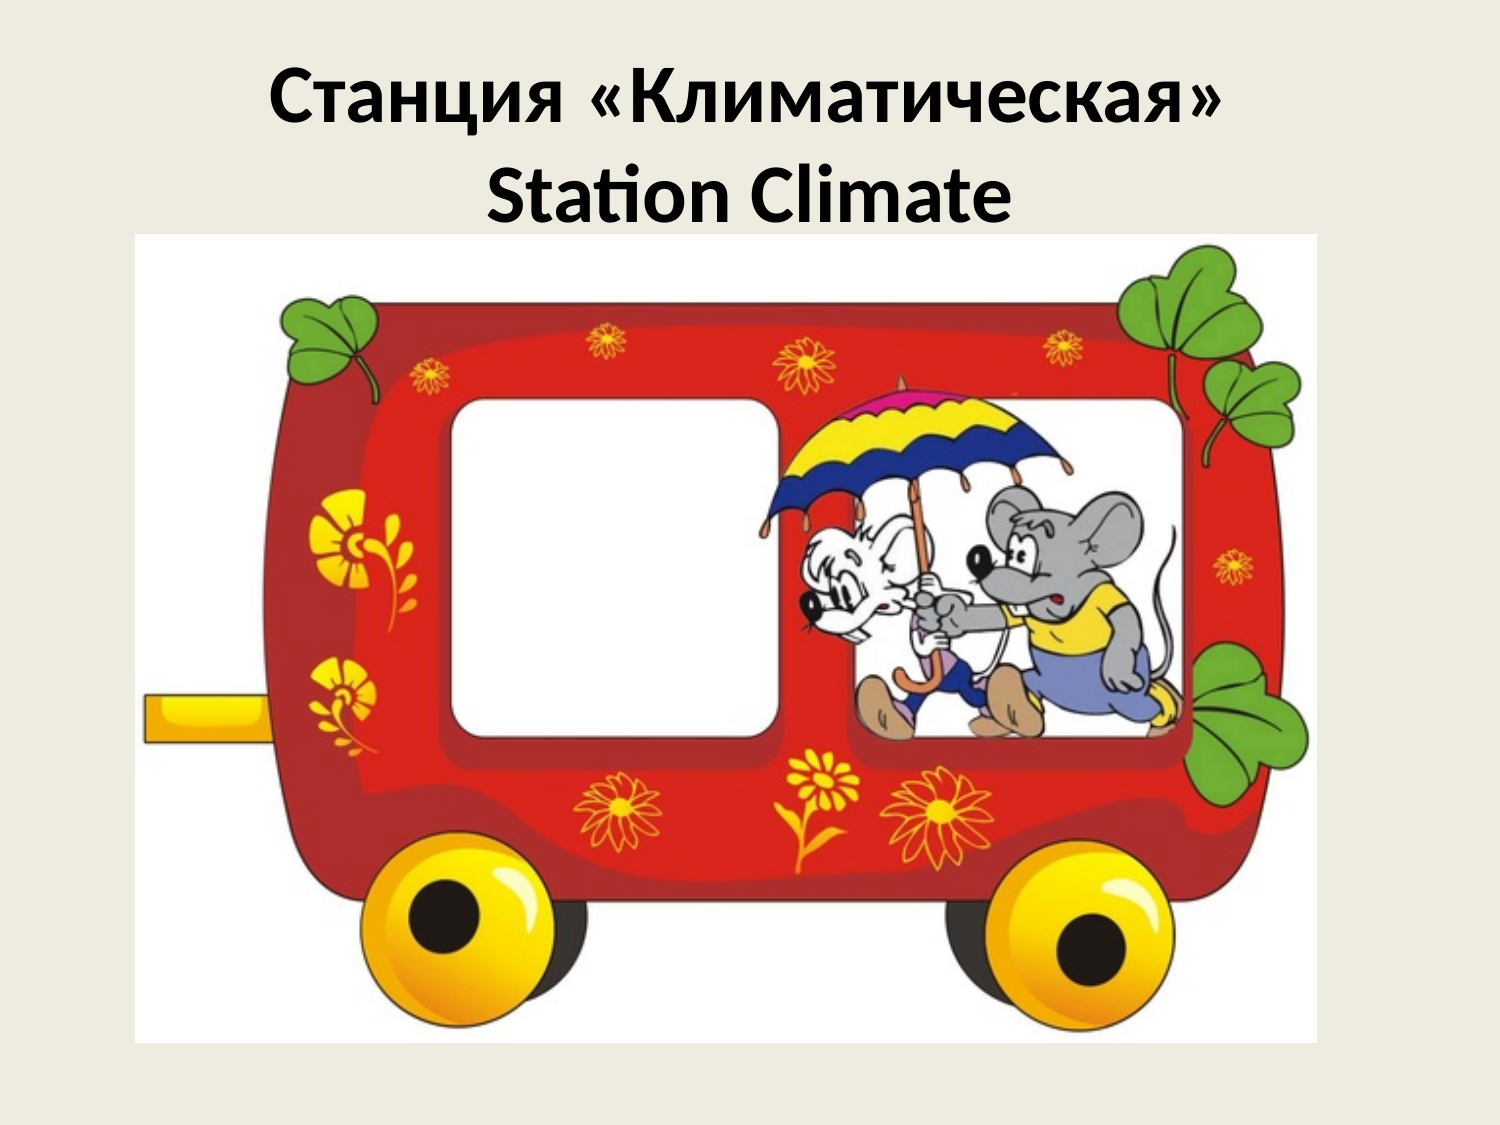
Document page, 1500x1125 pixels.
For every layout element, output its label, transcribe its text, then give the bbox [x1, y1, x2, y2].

title Станция «Климатическая» Station Climate [75, 45, 1425, 233]
picture [135, 234, 1318, 1044]
